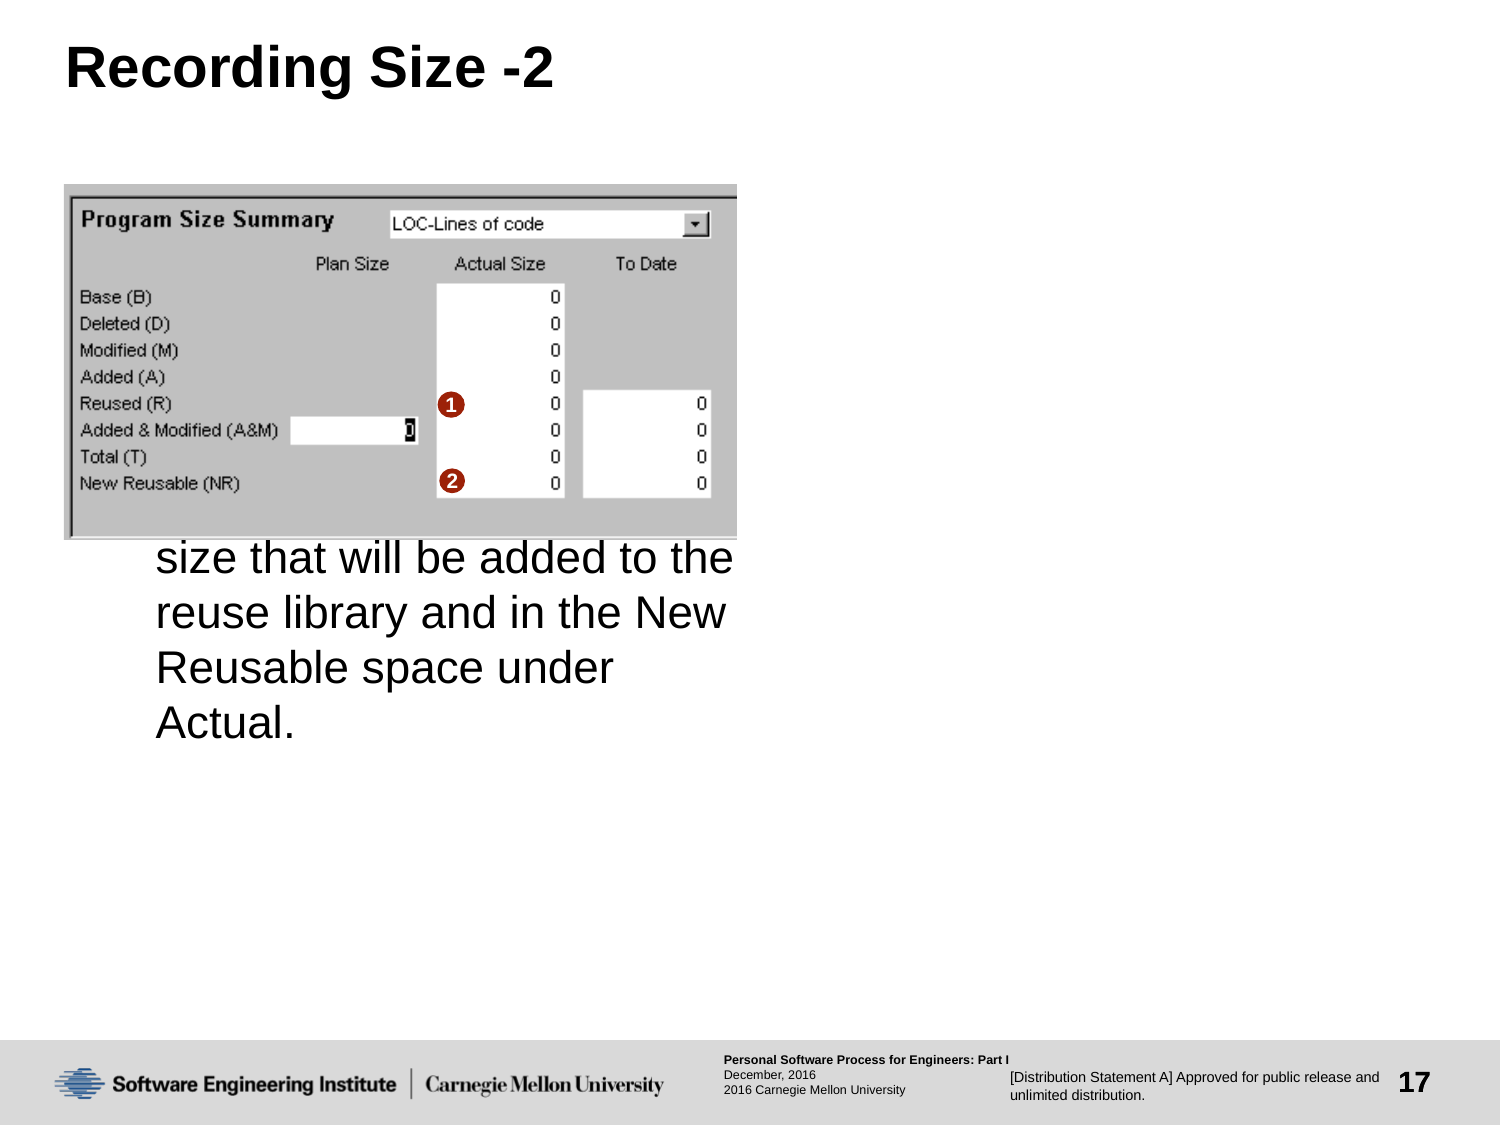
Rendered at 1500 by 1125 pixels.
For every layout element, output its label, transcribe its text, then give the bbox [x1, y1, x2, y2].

title Recording Size -2 [65, 37, 1313, 148]
picture [63, 184, 737, 540]
picture [46, 1061, 673, 1104]
list During postmortem Count the reused size and enter this in the Reused (R) space under Actual. Count or estimate the number of new and changed size that will be added to the reuse library and in the New Reusable space under Actual. [65, 176, 738, 891]
